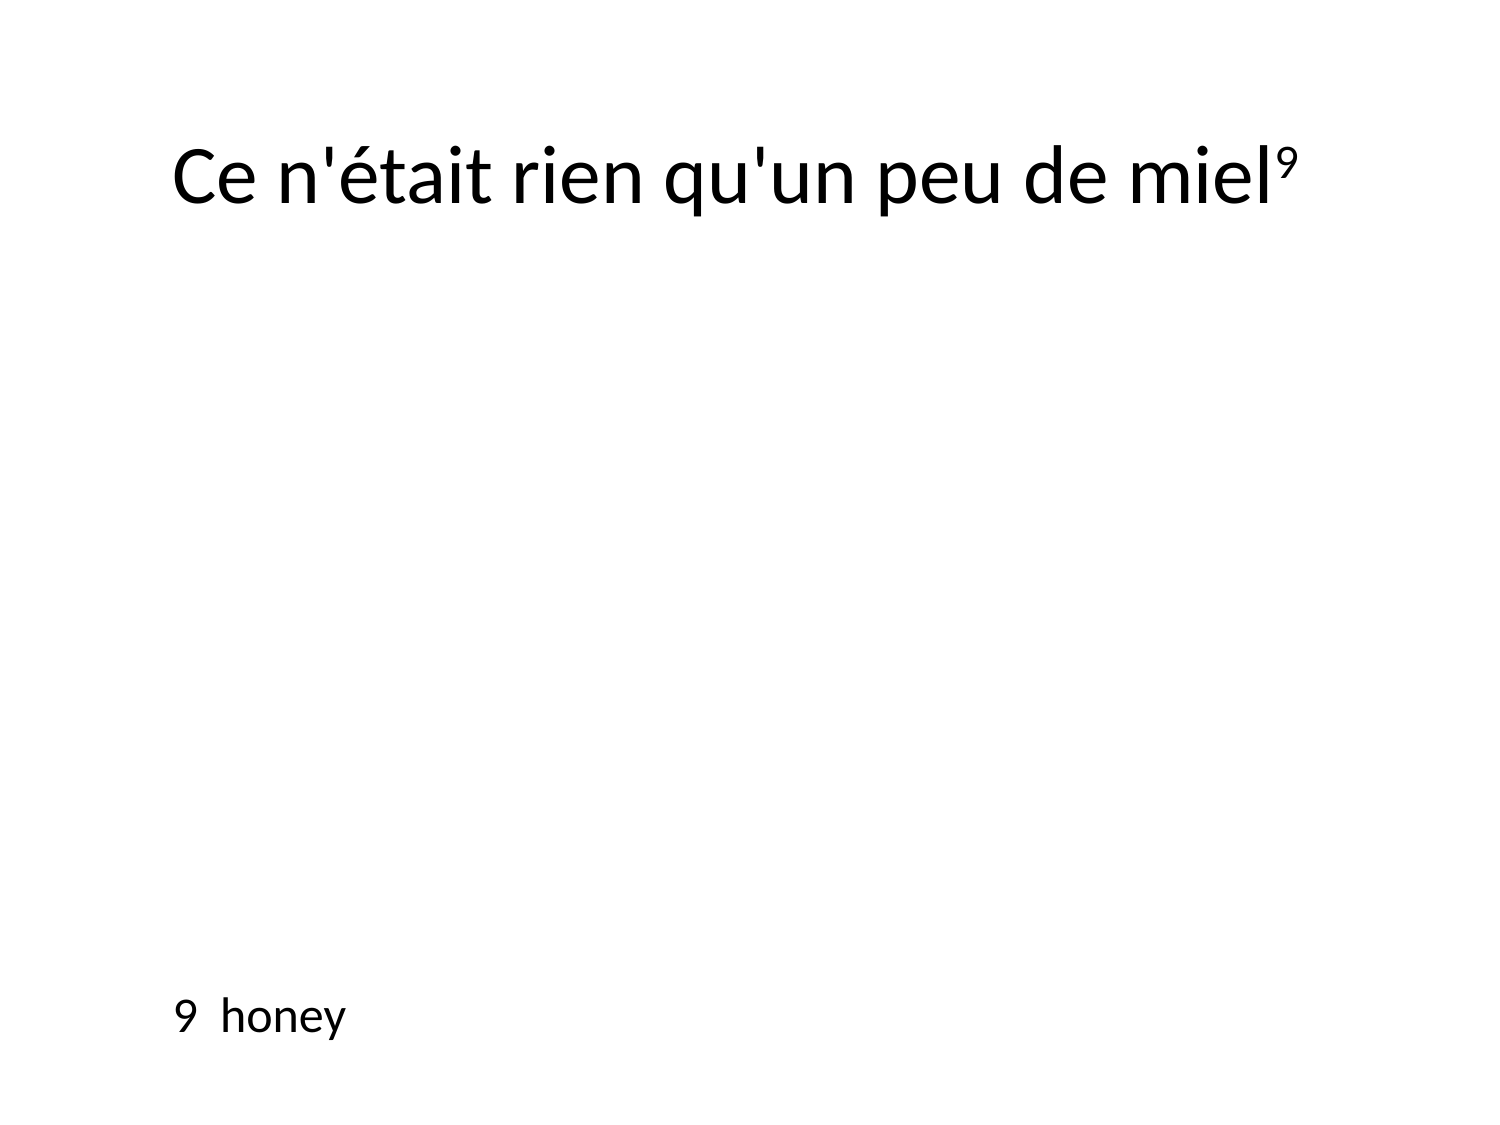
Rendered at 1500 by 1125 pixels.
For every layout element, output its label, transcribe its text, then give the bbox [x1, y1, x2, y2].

text_box 9 honey [157, 974, 362, 1050]
text_box Ce n'était rien qu'un peu de miel9 [157, 113, 1315, 228]
